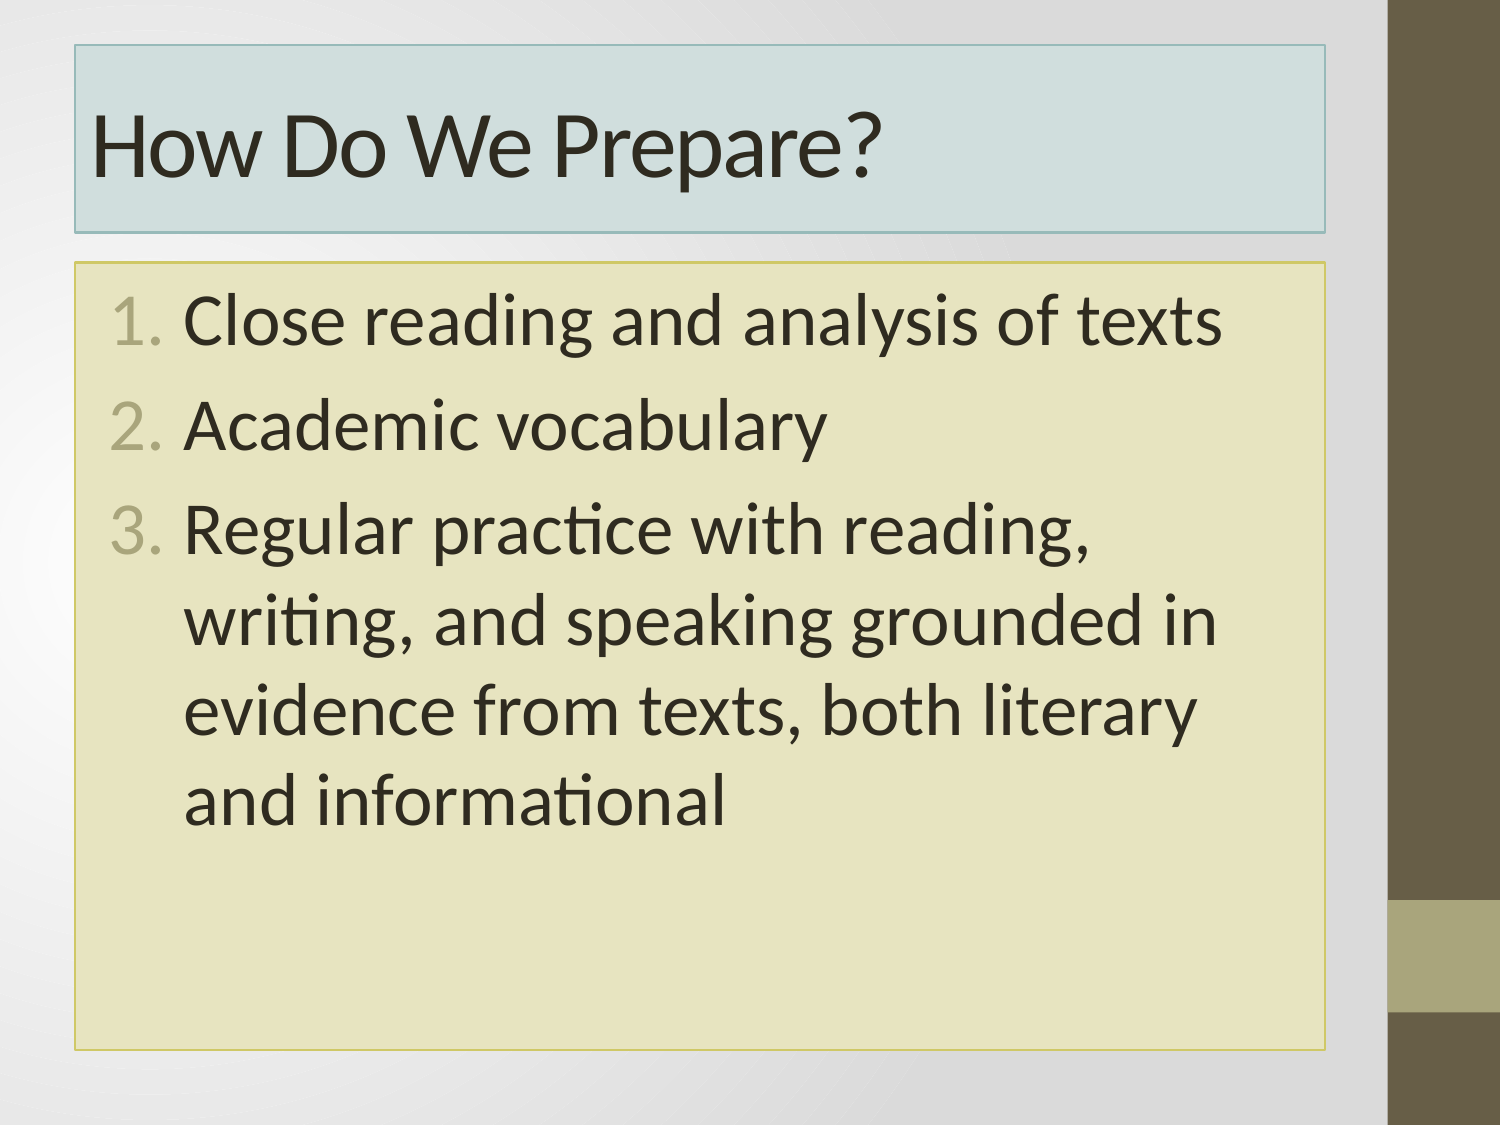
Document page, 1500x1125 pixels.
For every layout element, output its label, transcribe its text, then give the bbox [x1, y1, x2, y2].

list Close reading and analysis of texts Academic vocabulary Regular practice with reading, writing, and speaking grounded in evidence from texts, both literary and informational [74, 261, 1326, 1051]
title How Do We Prepare? [74, 44, 1326, 234]
